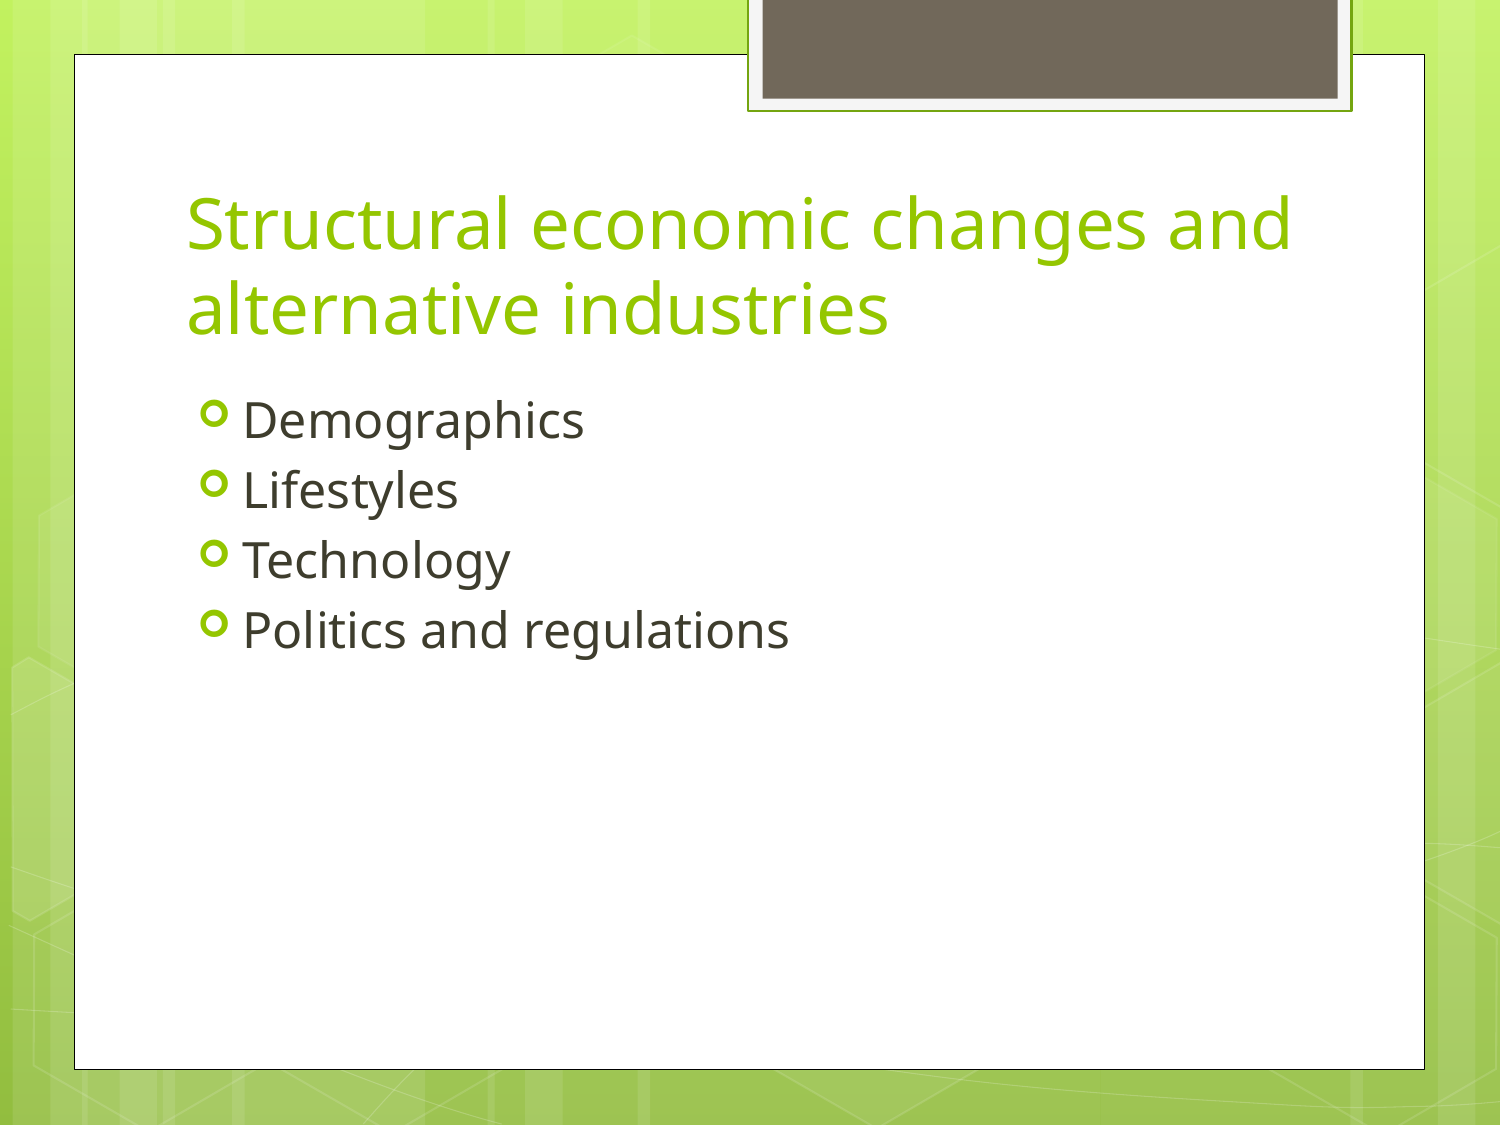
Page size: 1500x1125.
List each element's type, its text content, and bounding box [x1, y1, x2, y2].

list Demographics Lifestyles Technology Politics and regulations [171, 381, 1283, 957]
title Structural economic changes and alternative industries [171, 168, 1324, 357]
